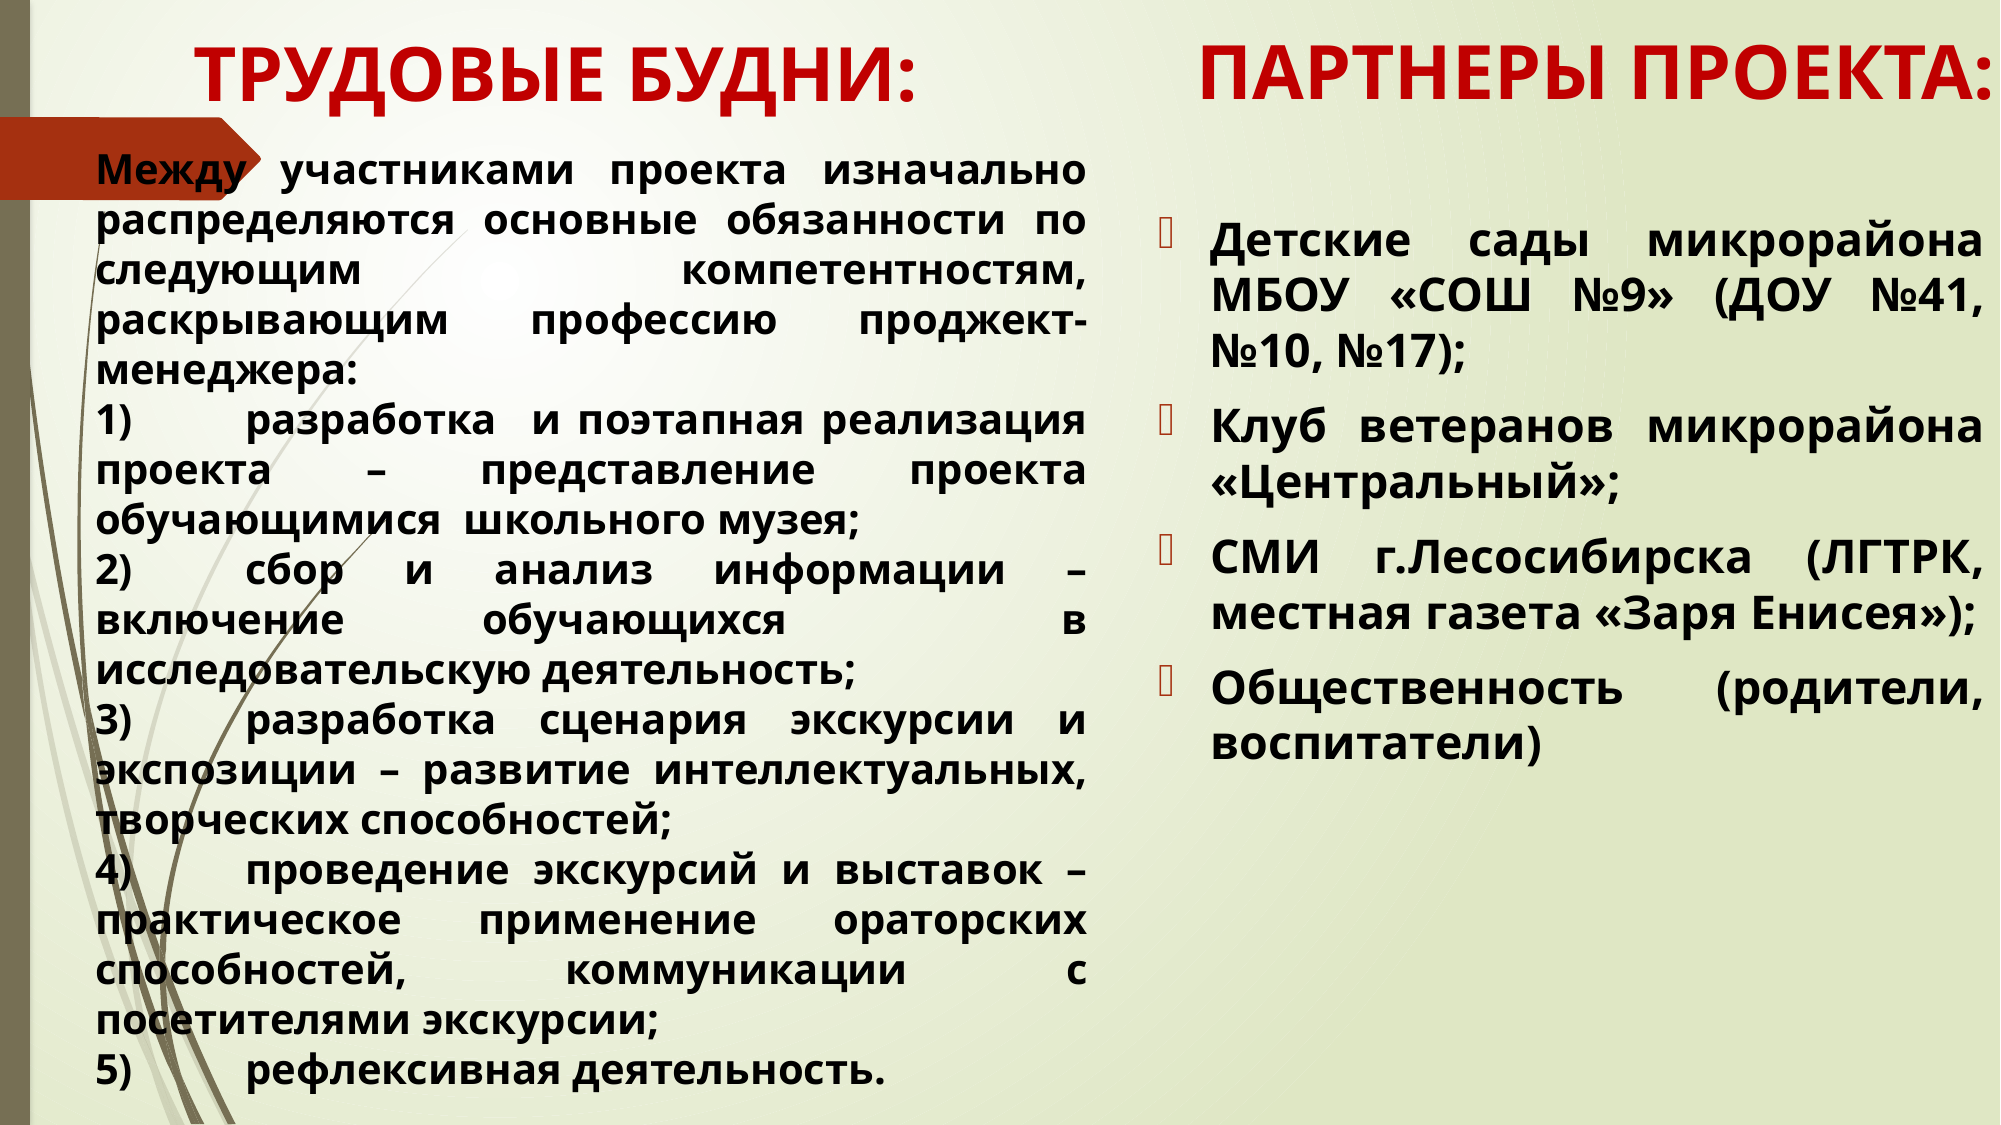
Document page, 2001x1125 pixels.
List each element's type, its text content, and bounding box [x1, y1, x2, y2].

title ТРУДОВЫЕ БУДНИ: [178, 18, 1870, 145]
list Детские сады микрорайона МБОУ «СОШ №9» (ДОУ №41, №10, №17); Клуб ветеранов микрорайона «Центральный»; СМИ г.Лесосибирска (ЛГТРК, местная газета «Заря Енисея»); Общественность (родители, воспитатели) [1143, 201, 2000, 822]
text_box Между участниками проекта изначально распределяются основные обязанности по следующим компетентностям, раскрывающим профессию проджект-менеджера: 1) разработка и поэтапная реализация проекта – представление проекта обучающимися школьного музея; 2) сбор и анализ информации – включение обучающихся в исследовательскую деятельность; 3) разработка сценария экскурсии и экспозиции – развитие интеллектуальных, творческих способностей; 4) проведение экскурсий и выставок – практическое применение ораторских способностей, коммуникации с посетителями экскурсии; 5) рефлексивная деятельность. [80, 135, 1103, 1125]
text_box ПАРТНЕРЫ ПРОЕКТА: [1181, 16, 2000, 134]
